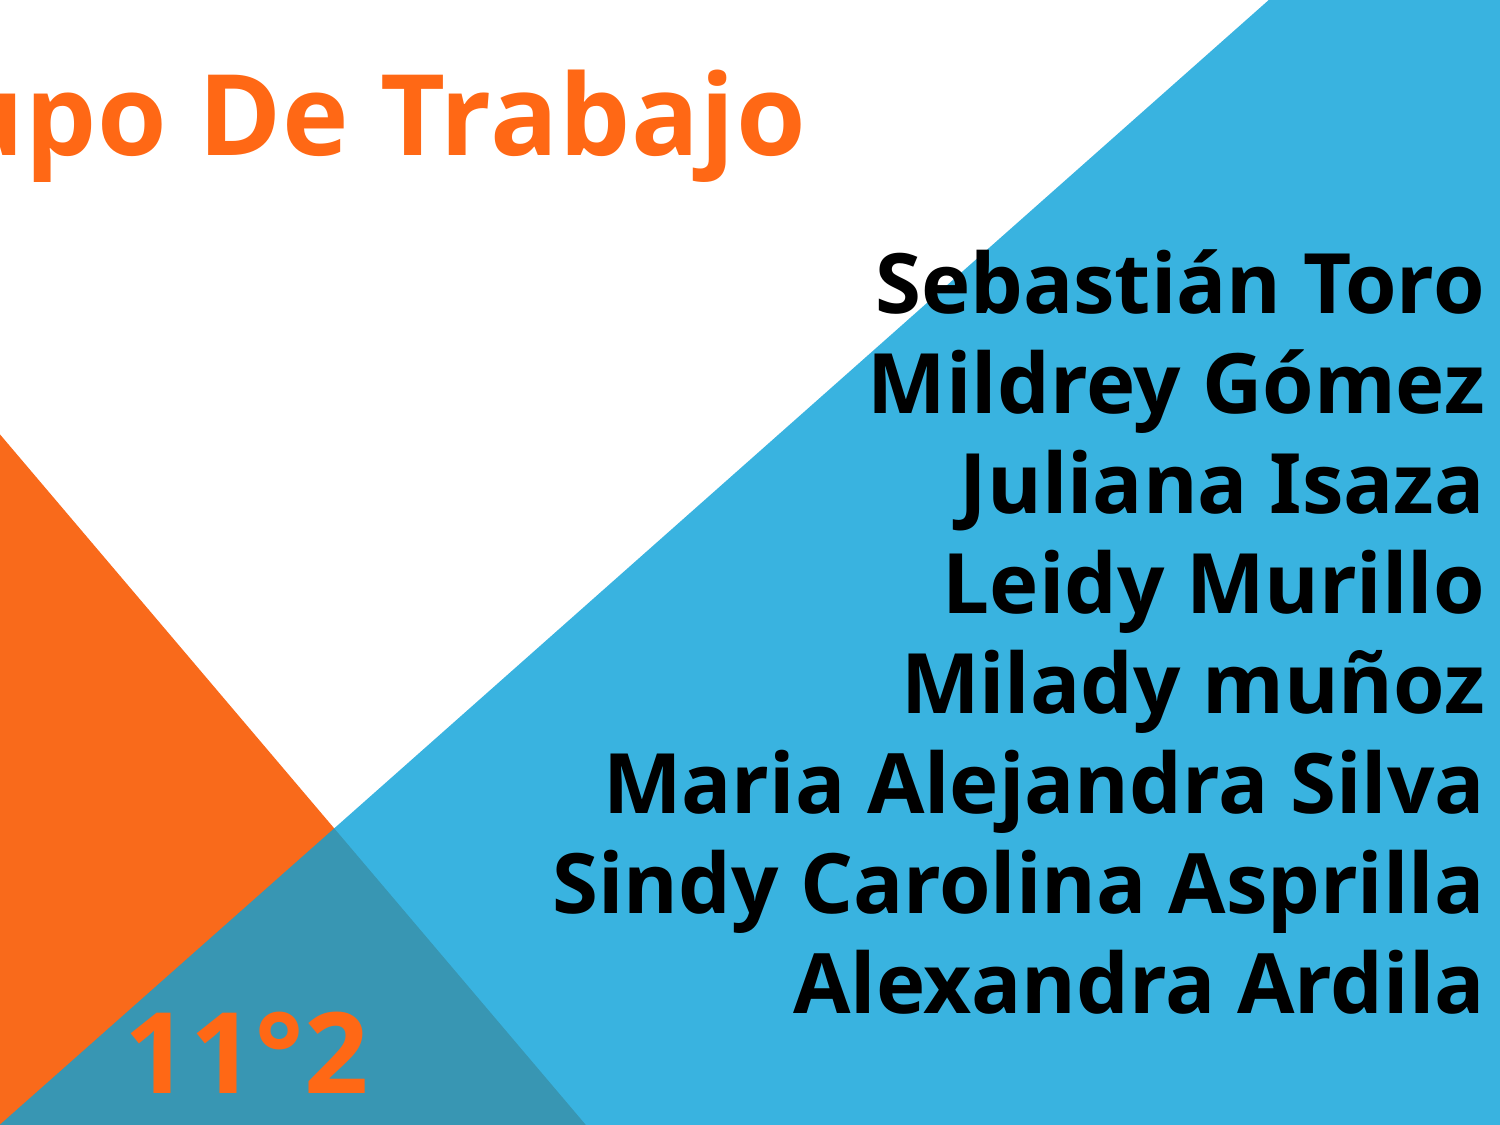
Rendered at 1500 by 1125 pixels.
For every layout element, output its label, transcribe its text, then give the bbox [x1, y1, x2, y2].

text_box Grupo De Trabajo [0, 35, 822, 186]
text_box 11°2 [109, 973, 384, 1124]
text_box Sebastián Toro Mildrey Gómez Juliana Isaza Leidy Murillo Milady muñoz Maria Alejandra Silva Sindy Carolina Asprilla Alexandra Ardila [234, 222, 1500, 1038]
